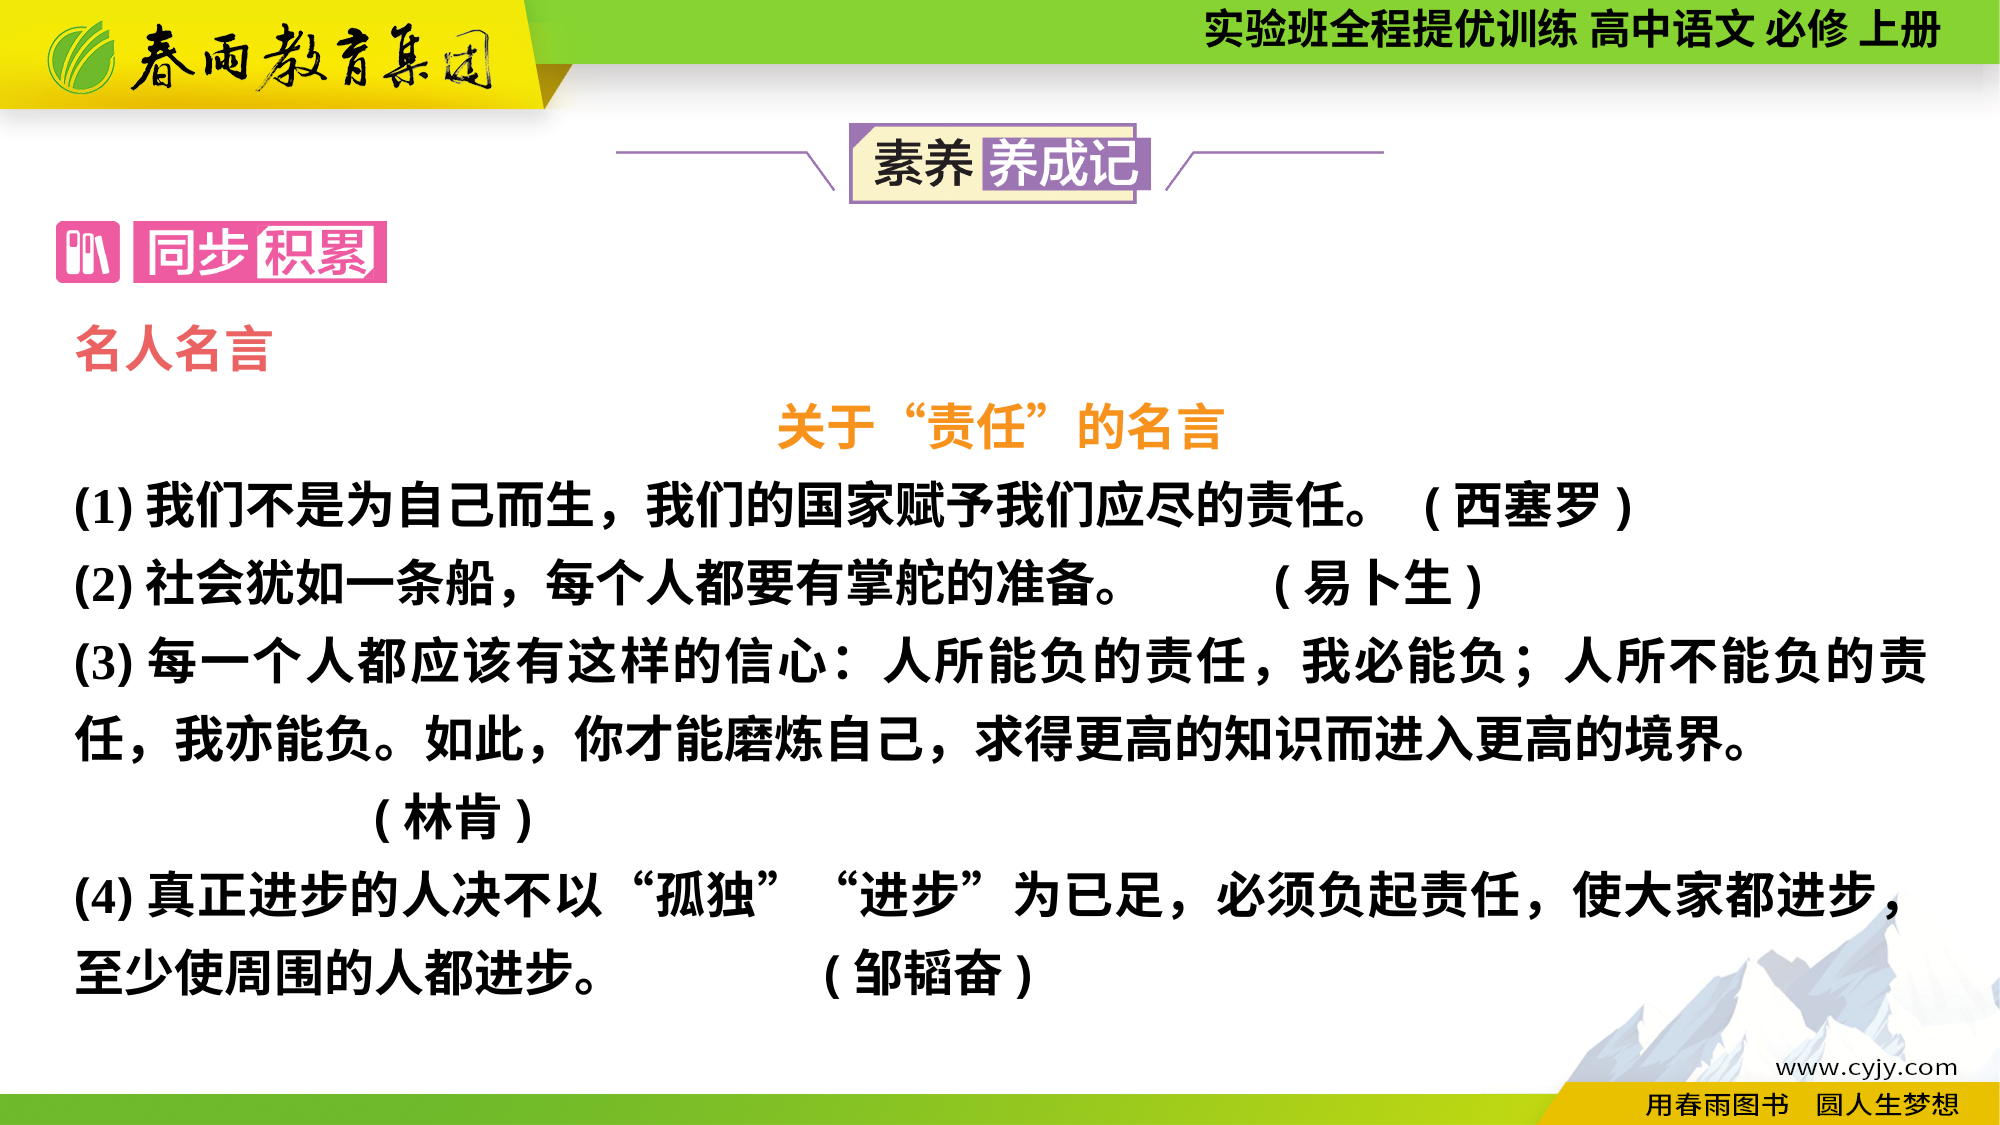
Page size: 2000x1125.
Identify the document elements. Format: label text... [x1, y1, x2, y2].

list 名人名言 关于“责任”的名言 (1)我们不是为自己而生，我们的国家赋予我们应尽的责任。 (西塞罗) (2)社会犹如一条船，每个人都要有掌舵的准备。 (易卜生) (3)每一个人都应该有这样的信心：人所能负的责任，我必能负；人所不能负的责任，我亦能负。如此，你才能磨炼自己，求得更高的知识而进入更高的境界。 (林肯) (4)真正进步的人决不以“孤独”“进步”为已足，必须负起责任，使大家都进步，至少使周围的人都进步。 (邹韬奋) [59, 292, 1944, 1008]
picture [0, 0, 2000, 1125]
